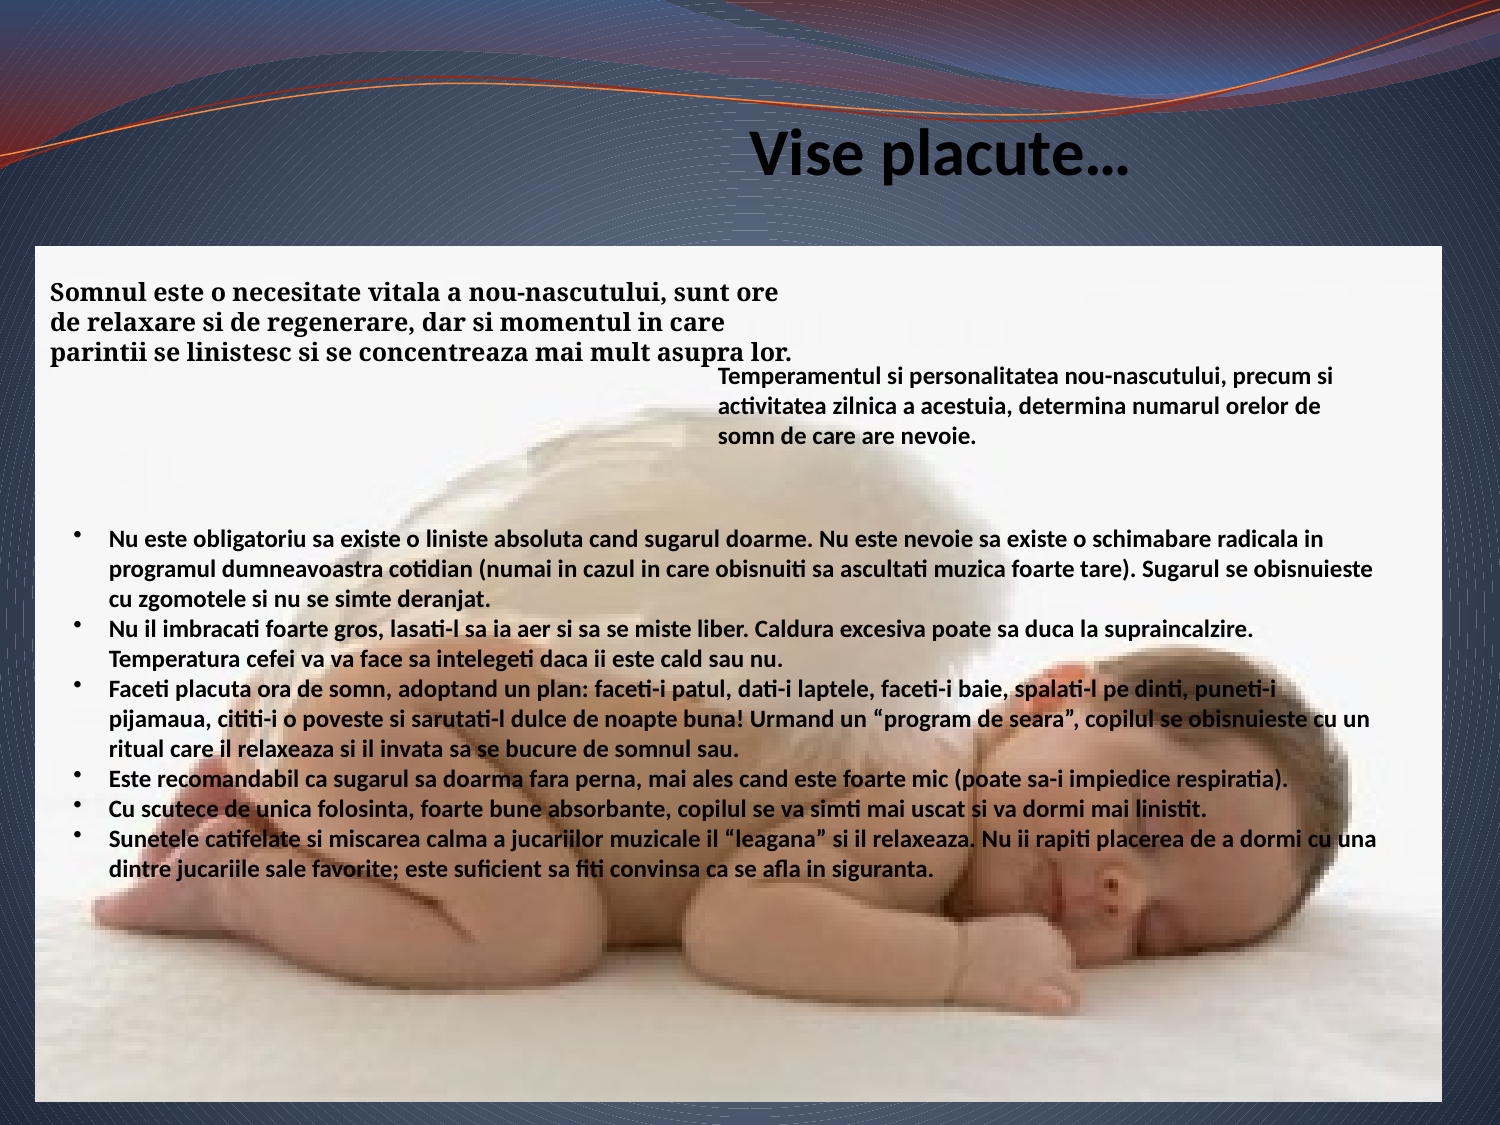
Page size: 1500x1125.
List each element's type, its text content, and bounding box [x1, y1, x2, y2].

title Vise placute… [0, 140, 1136, 350]
picture [34, 245, 1442, 1102]
